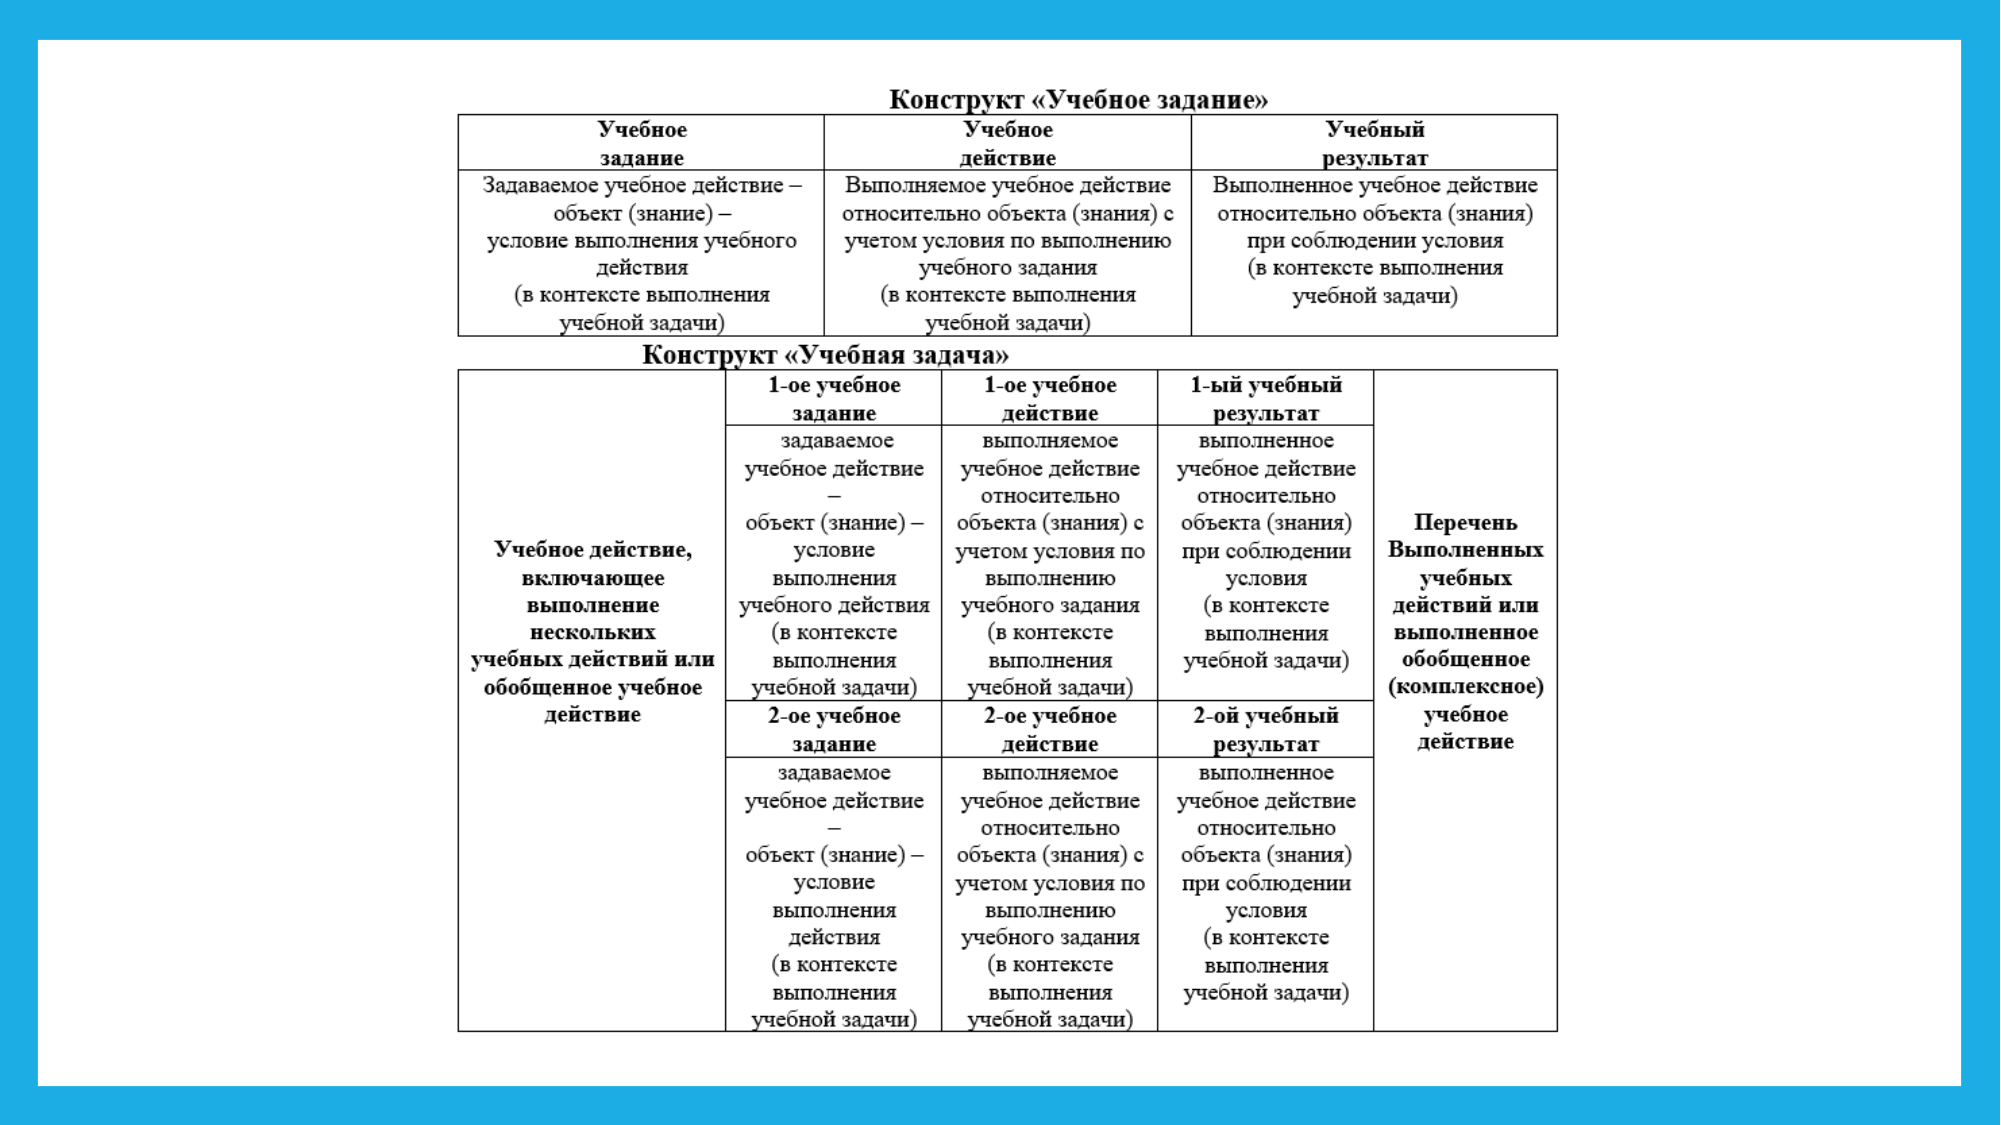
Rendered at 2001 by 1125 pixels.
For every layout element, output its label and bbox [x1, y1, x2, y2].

picture [447, 79, 1569, 1044]
